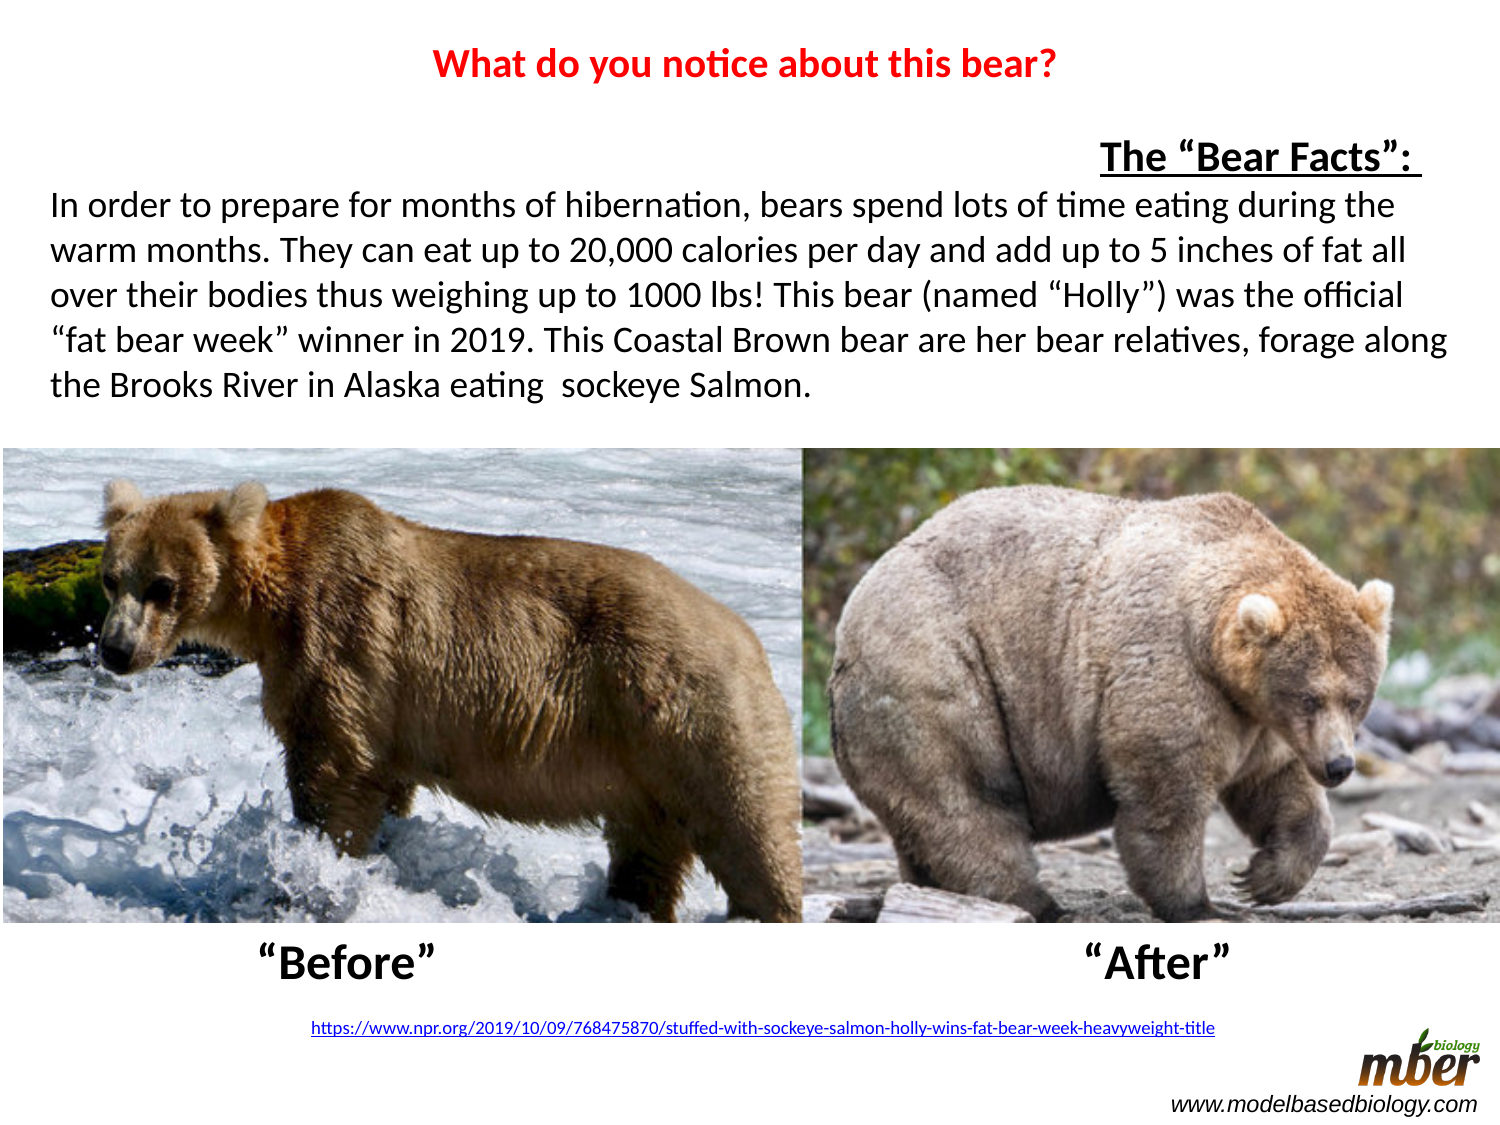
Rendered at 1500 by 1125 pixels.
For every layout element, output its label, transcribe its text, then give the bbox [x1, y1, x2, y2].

text_box The “Bear Facts”: In order to prepare for months of hibernation, bears spend lots of time eating during the warm months. They can eat up to 20,000 calories per day and add up to 5 inches of fat all over their bodies thus weighing up to 1000 lbs! This bear (named “Holly”) was the official “fat bear week” winner in 2019. This Coastal Brown bear are her bear relatives, forage along the Brooks River in Alaska eating sockeye Salmon. [35, 119, 1468, 413]
text_box “After” [1067, 931, 1283, 997]
title What do you notice about this bear? [1, 28, 1499, 132]
text_box https://www.npr.org/2019/10/09/768475870/stuffed-with-sockeye-salmon-holly-wins-fat-bear-week-heavyweight-title [296, 1008, 1301, 1046]
picture [1358, 1028, 1480, 1086]
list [2, 448, 1500, 923]
text_box “Before” [241, 931, 457, 997]
